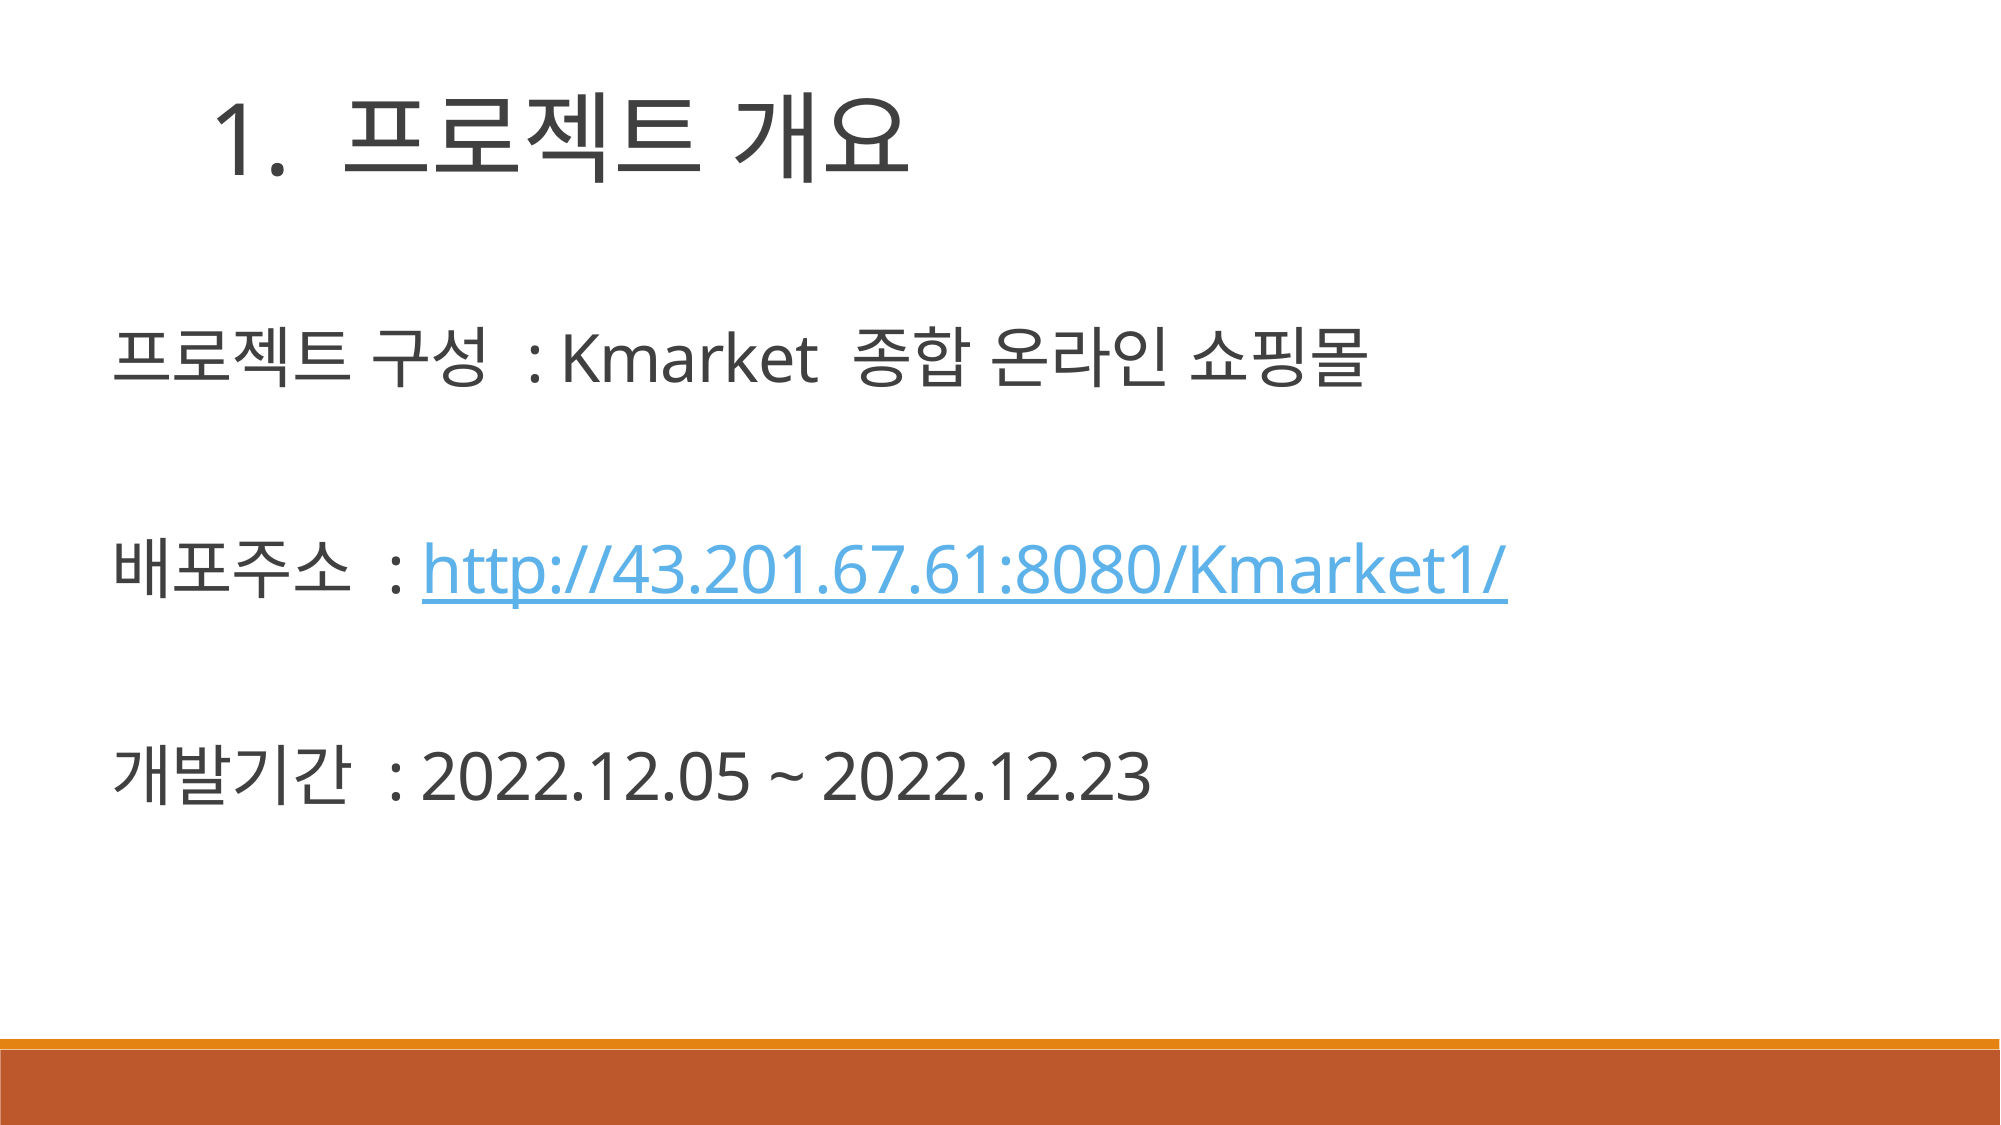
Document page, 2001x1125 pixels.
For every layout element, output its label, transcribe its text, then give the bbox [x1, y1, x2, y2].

text_box 프로젝트 구성 : Kmarket 종합 온라인 쇼핑몰 배포주소 : http://43.201.67.61:8080/Kmarket1/ 개발기간 : 2022.12.05 ~ 2022.12.23 [96, 216, 1747, 890]
title 1. 프로젝트 개요 [193, 49, 1844, 204]
